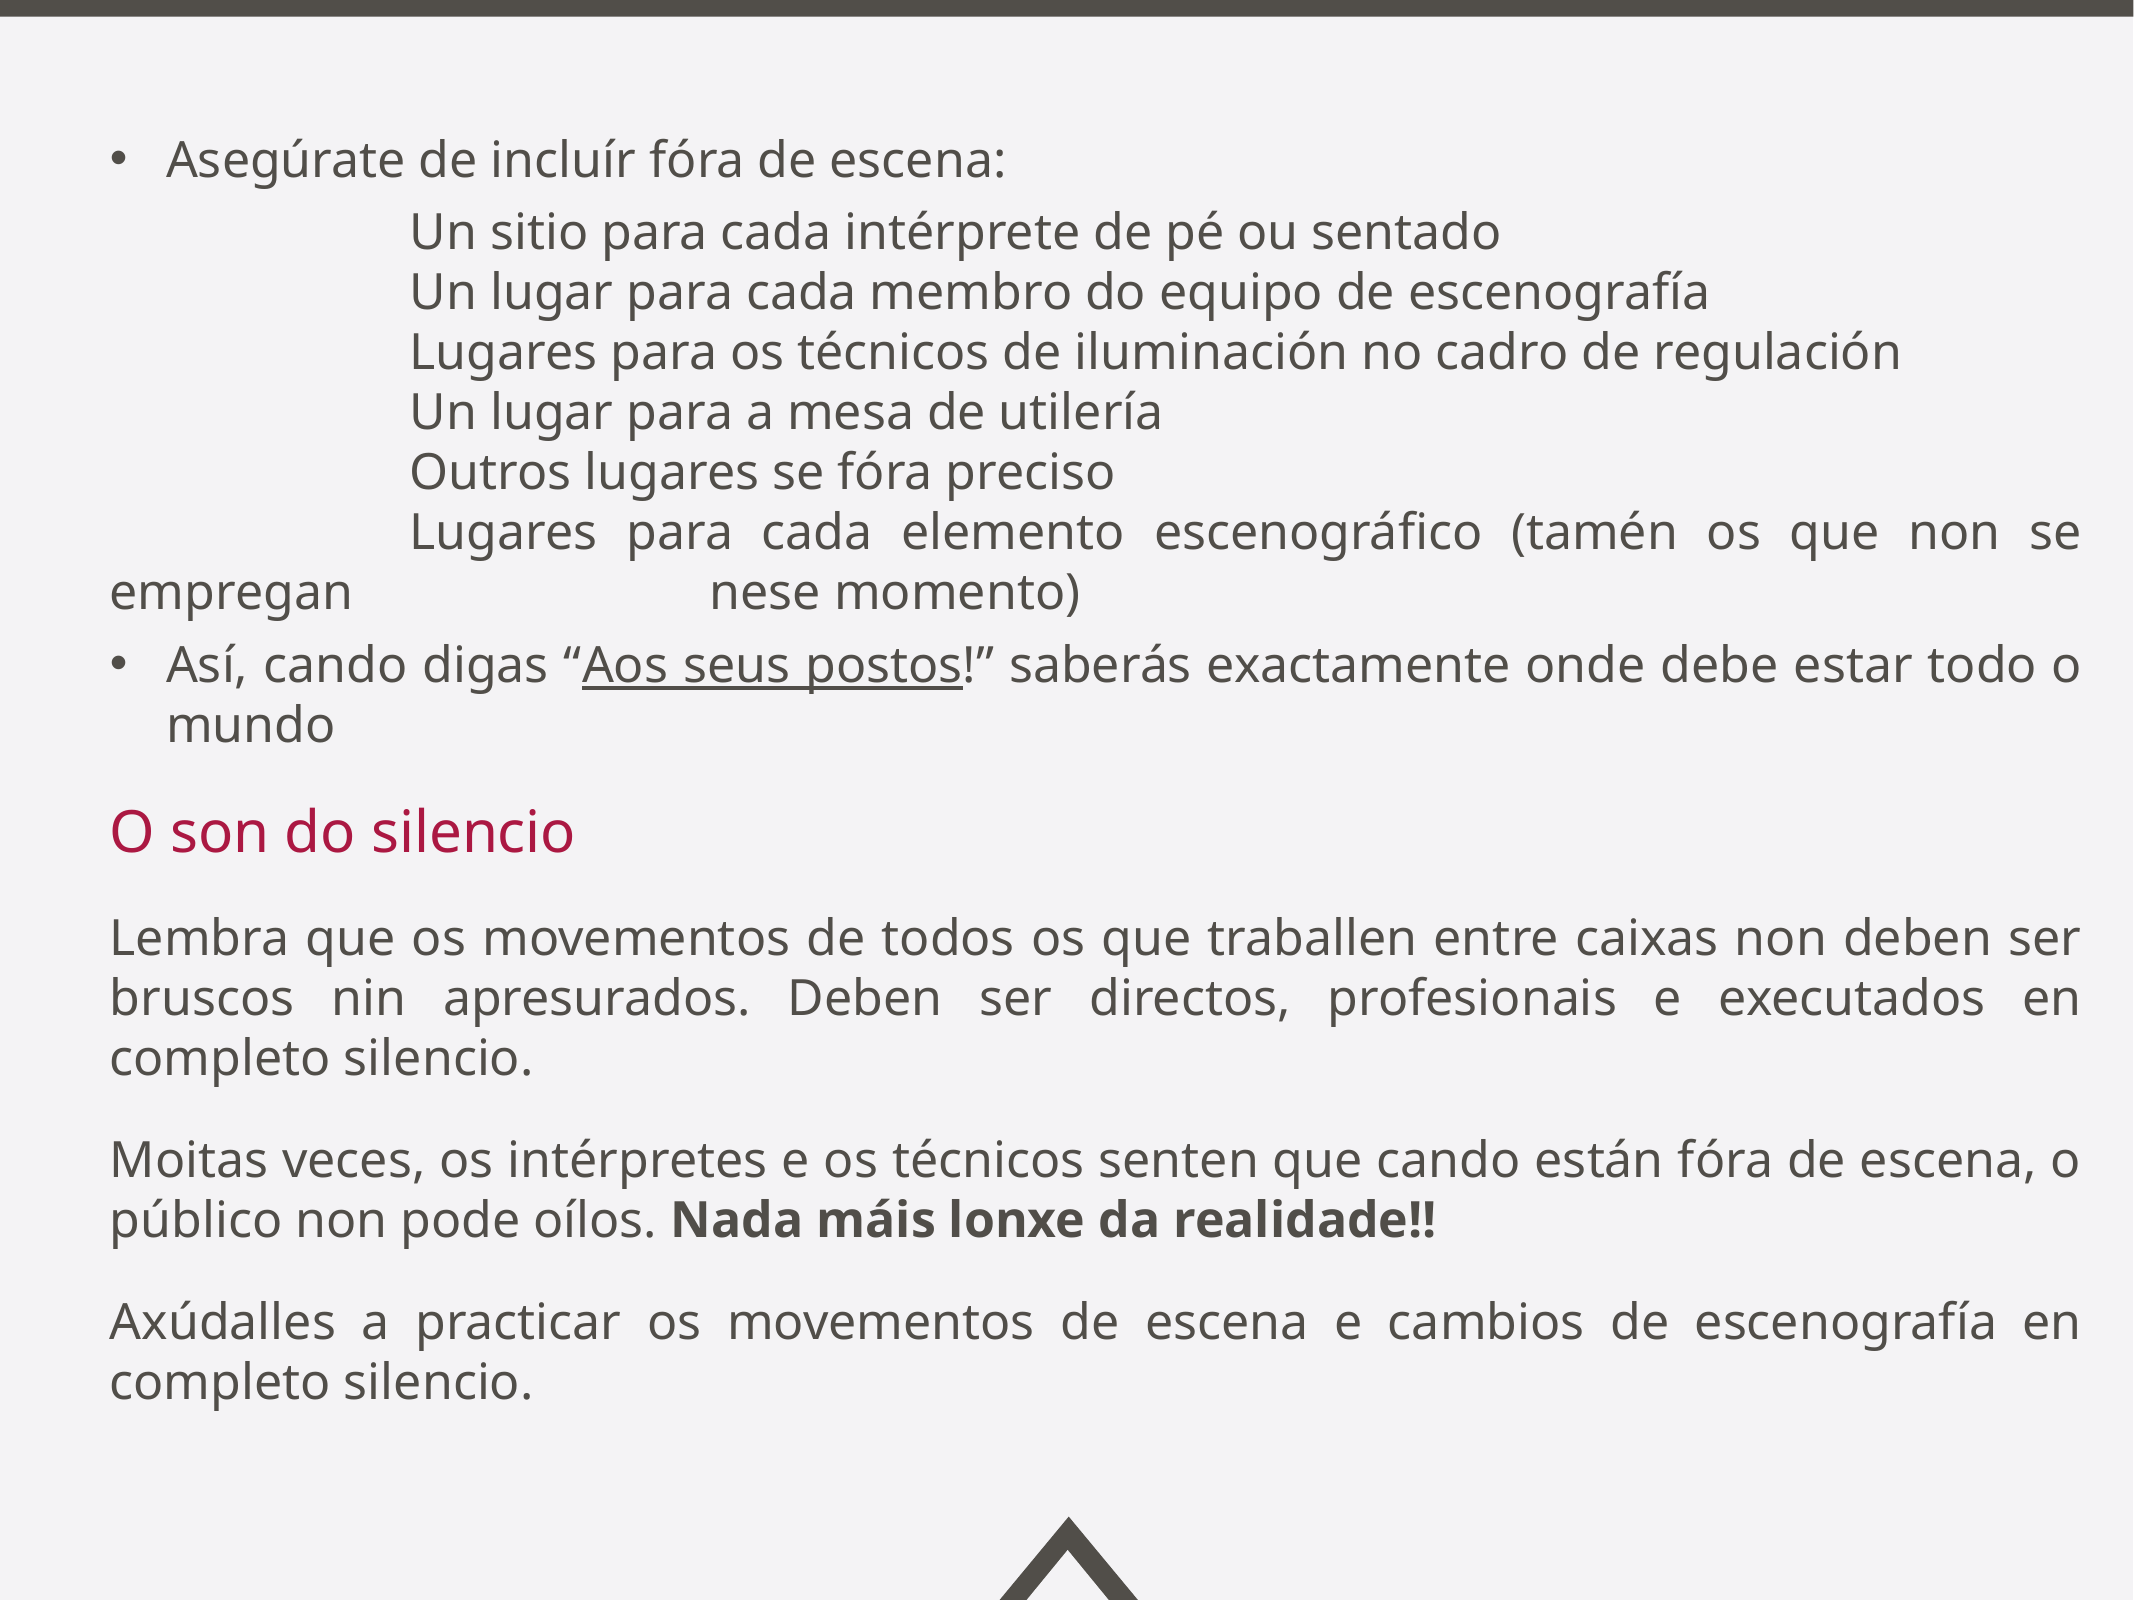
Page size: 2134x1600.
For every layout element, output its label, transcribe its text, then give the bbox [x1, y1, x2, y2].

text_box Asegúrate de incluír fóra de escena: Un sitio para cada intérprete de pé ou sentado Un lugar para cada membro do equipo de escenografía Lugares para os técnicos de iluminación no cadro de regulación Un lugar para a mesa de utilería Outros lugares se fóra preciso Lugares para cada elemento escenográfico (tamén os que non se empregan nese momento) Así, cando digas “Aos seus postos!” saberás exactamente onde debe estar todo o mundo O son do silencio Lembra que os movementos de todos os que traballen entre caixas non deben ser bruscos nin apresurados. Deben ser directos, profesionais e executados en completo silencio. Moitas veces, os intérpretes e os técnicos senten que cando están fóra de escena, o público non pode oílos. Nada máis lonxe da realidade!! Axúdalles a practicar os movementos de escena e cambios de escenografía en completo silencio. [95, 120, 2098, 1417]
